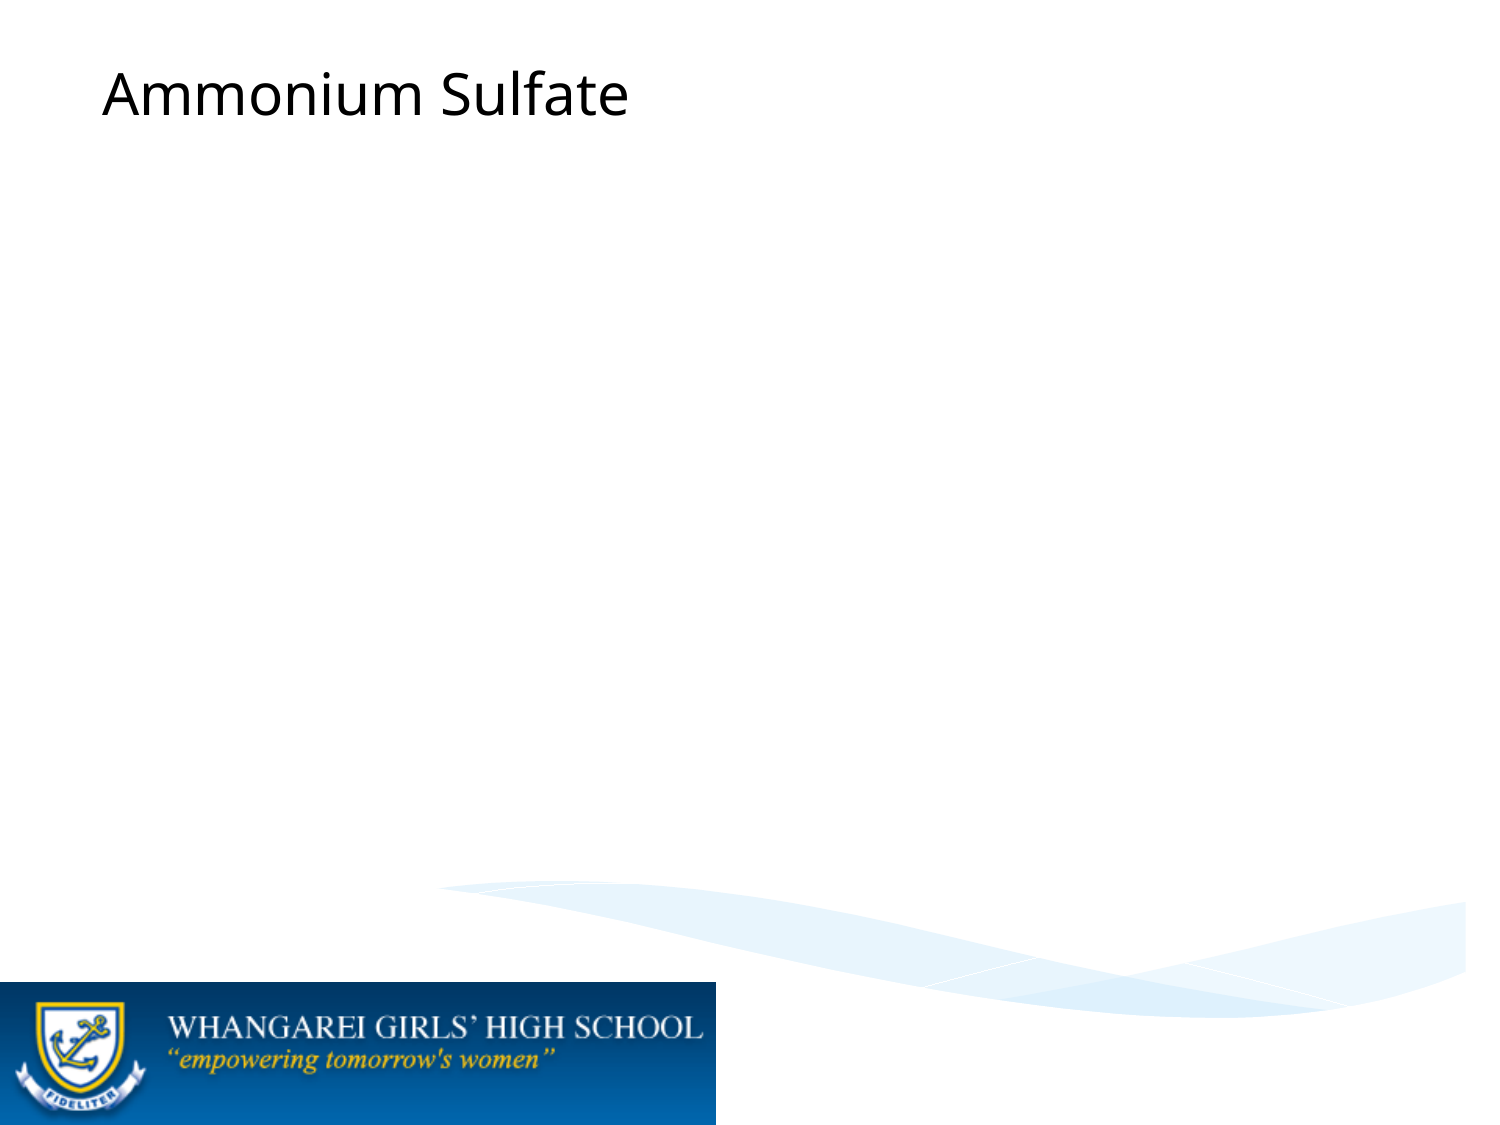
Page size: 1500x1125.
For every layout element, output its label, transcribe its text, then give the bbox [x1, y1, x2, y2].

picture [0, 982, 716, 1125]
text_box Ammonium Sulfate [87, 50, 738, 135]
